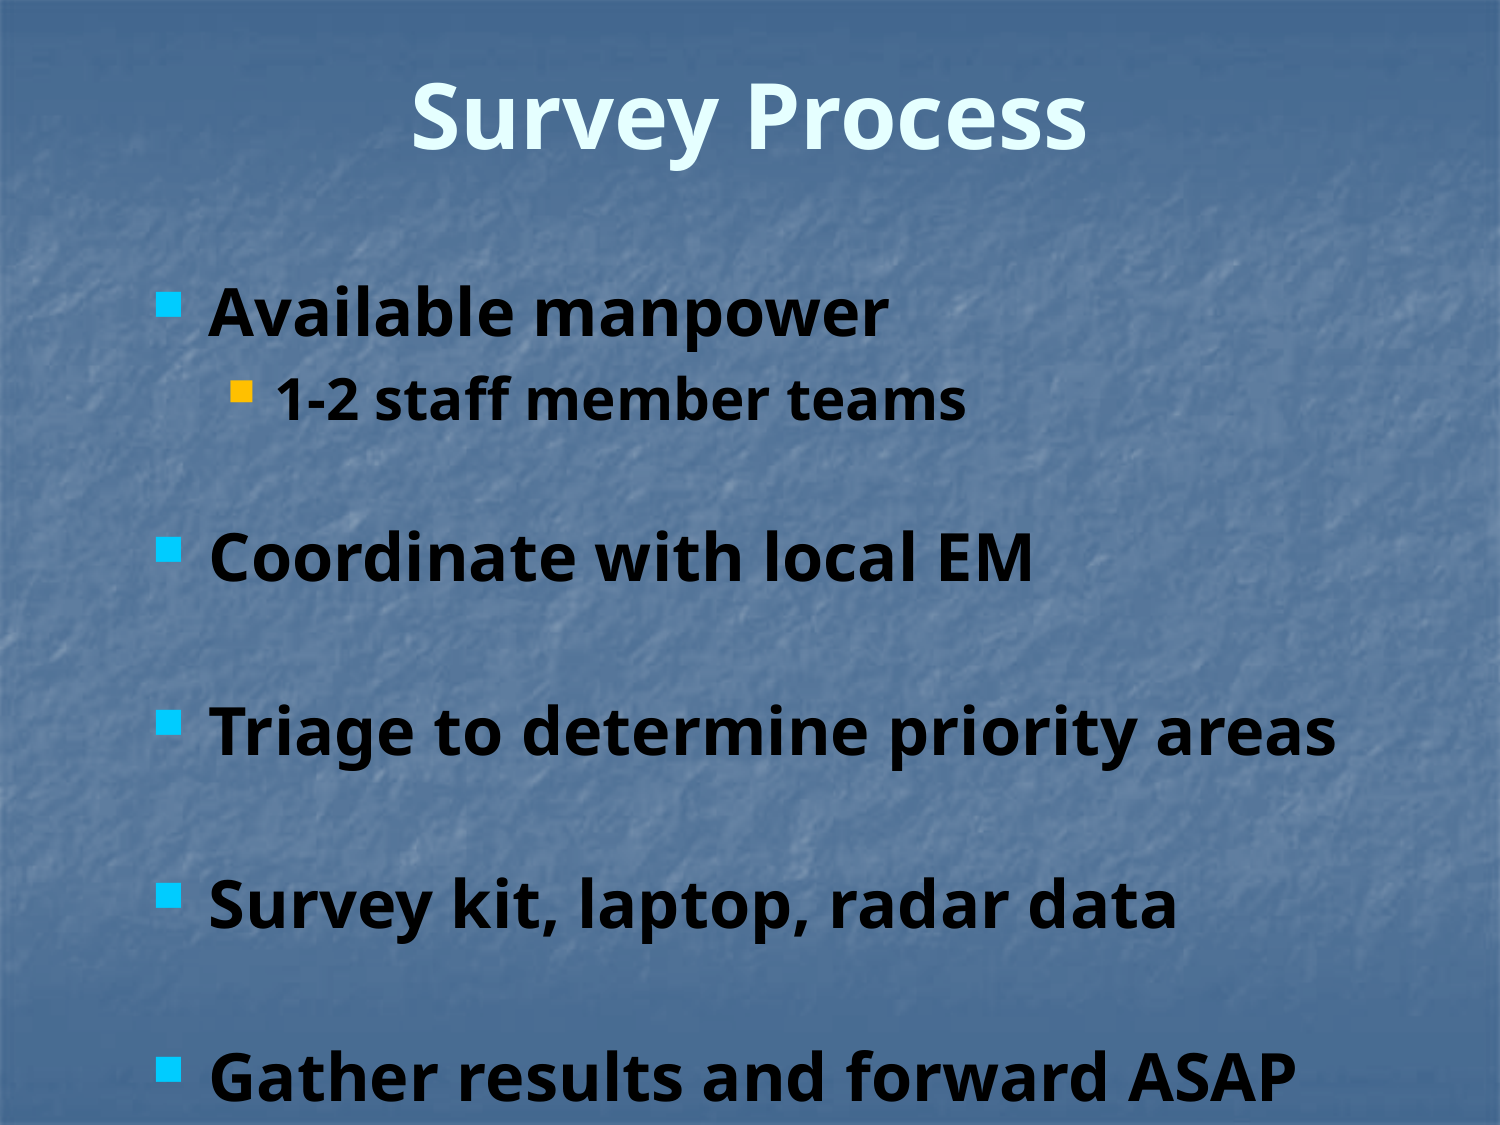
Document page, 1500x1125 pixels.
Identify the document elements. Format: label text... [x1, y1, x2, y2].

title Survey Process [74, 0, 1426, 226]
list Available manpower 1-2 staff member teams Coordinate with local EM Triage to determine priority areas Survey kit, laptop, radar data Gather results and forward ASAP [137, 262, 1363, 1125]
